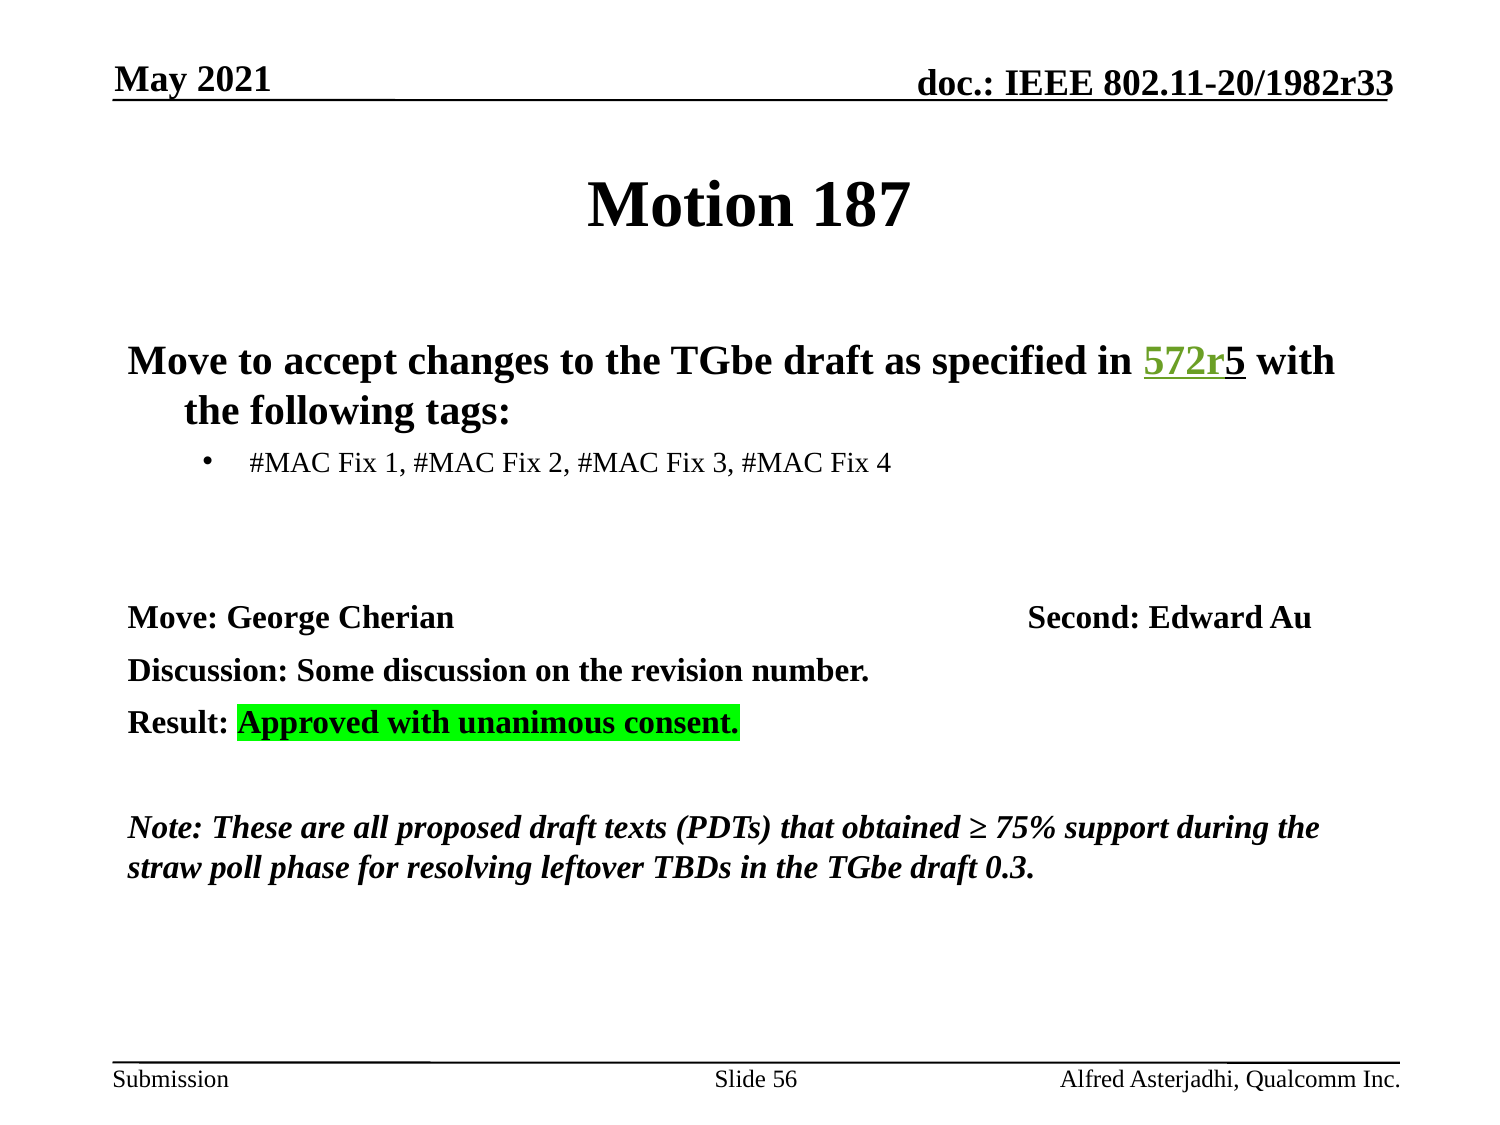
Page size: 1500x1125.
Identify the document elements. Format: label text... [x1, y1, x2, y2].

slide_number Slide 56 [712, 1061, 800, 1123]
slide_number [114, 54, 423, 100]
list Move to accept changes to the TGbe draft as specified in 572r5 with the following tags: #MAC Fix 1, #MAC Fix 2, #MAC Fix 3, #MAC Fix 4 Move: George Cherian Second: Edward Au Discussion: Some discussion on the revision number. Result: Approved with unanimous consent. Note: These are all proposed draft texts (PDTs) that obtained ≥ 75% support during the straw poll phase for resolving leftover TBDs in the TGbe draft 0.3. [112, 324, 1388, 1000]
footer Alfred Asterjadhi, Qualcomm Inc. [878, 1061, 1402, 1093]
title Motion 187 [112, 112, 1388, 288]
